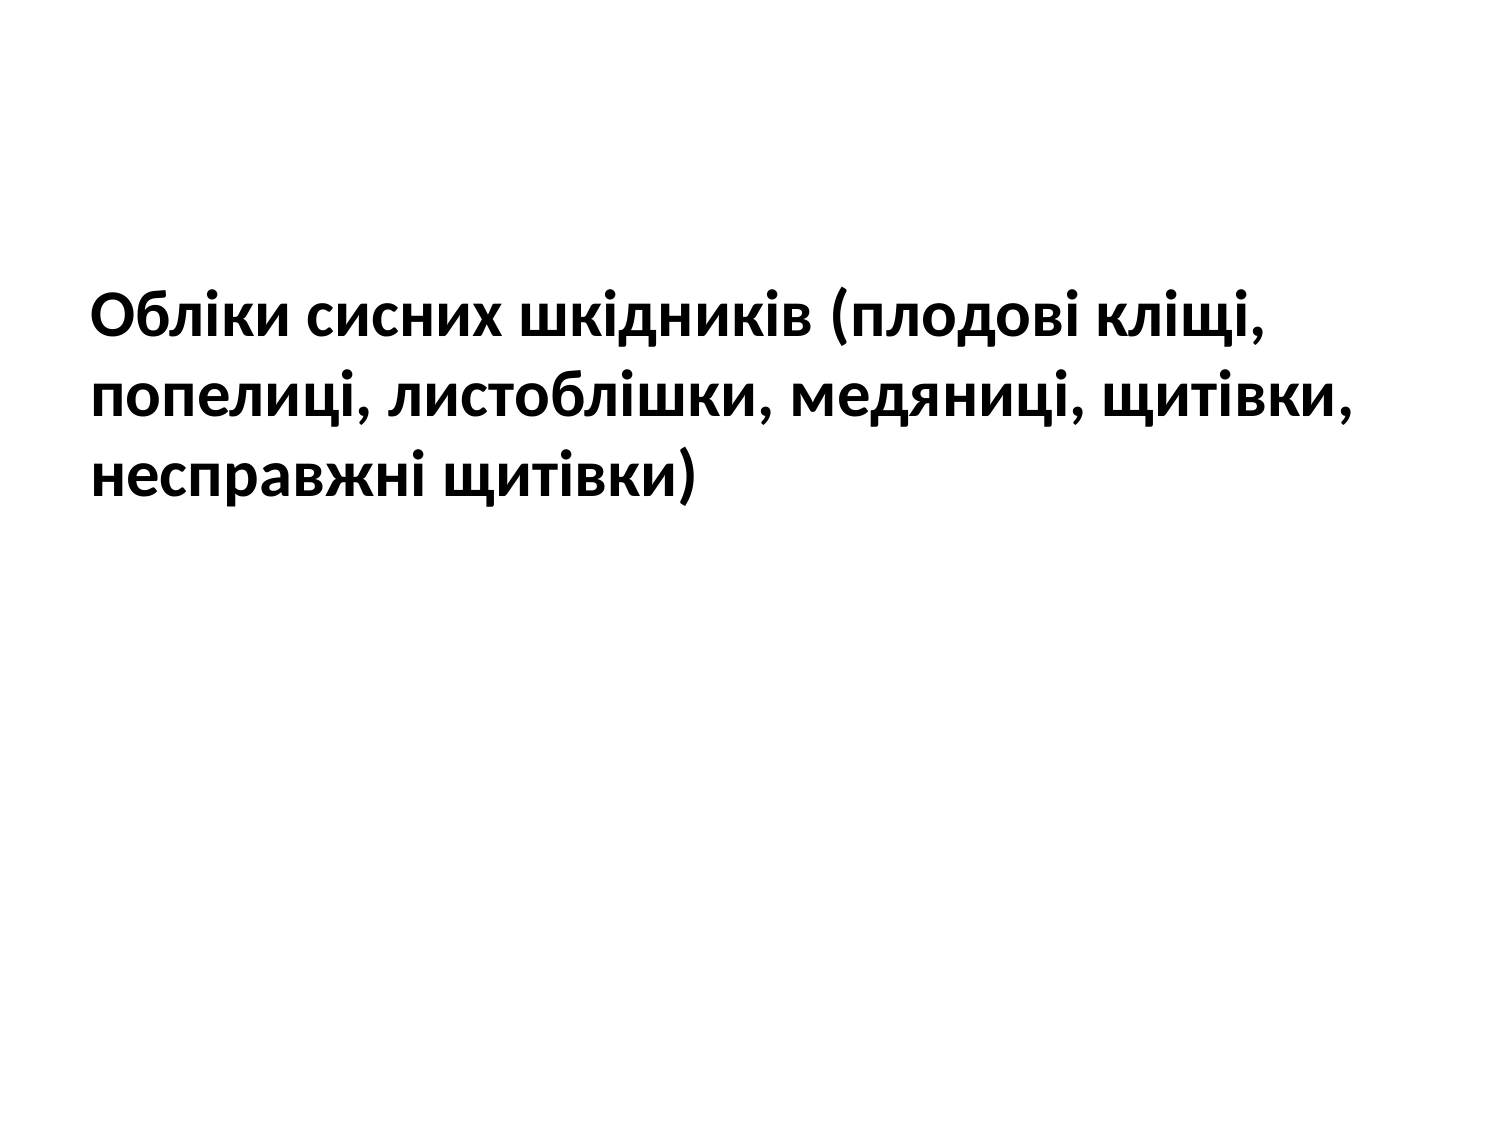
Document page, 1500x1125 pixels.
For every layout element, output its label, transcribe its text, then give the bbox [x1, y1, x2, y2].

list Обліки сисних шкідників (плодові кліщі, попелиці, листоблішки, медяниці, щитівки, несправжні щитівки) [75, 262, 1425, 1005]
